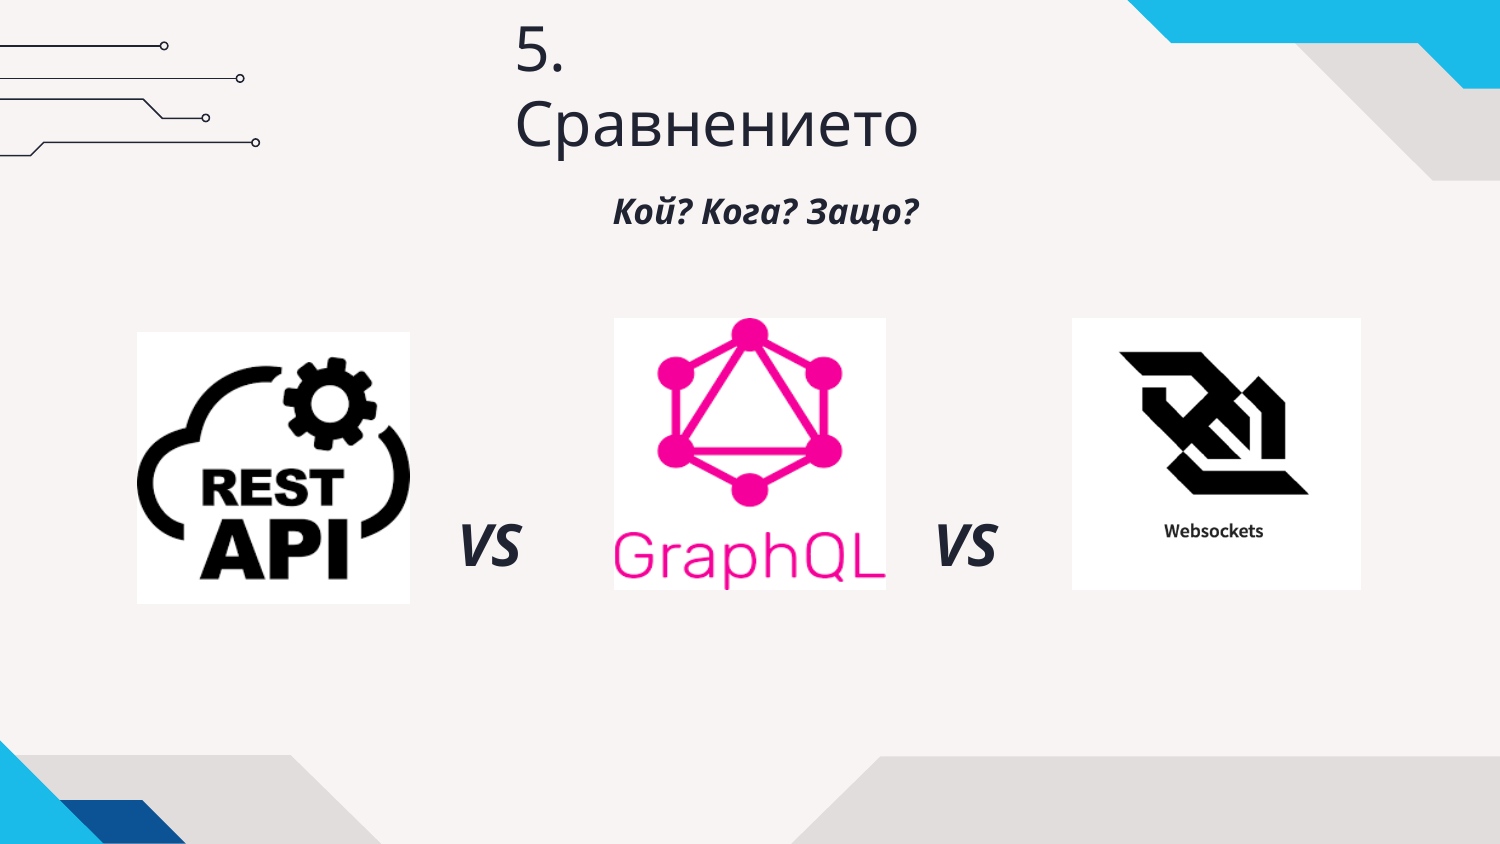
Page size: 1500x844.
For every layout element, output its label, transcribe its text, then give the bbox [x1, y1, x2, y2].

text_box Кой? Кога? Защо? [597, 174, 935, 260]
title 5. Сравнението [499, 0, 1001, 175]
picture [1071, 318, 1361, 591]
text_box VS [442, 492, 582, 579]
picture [613, 318, 886, 591]
text_box VS [918, 492, 1058, 579]
picture [137, 332, 410, 605]
